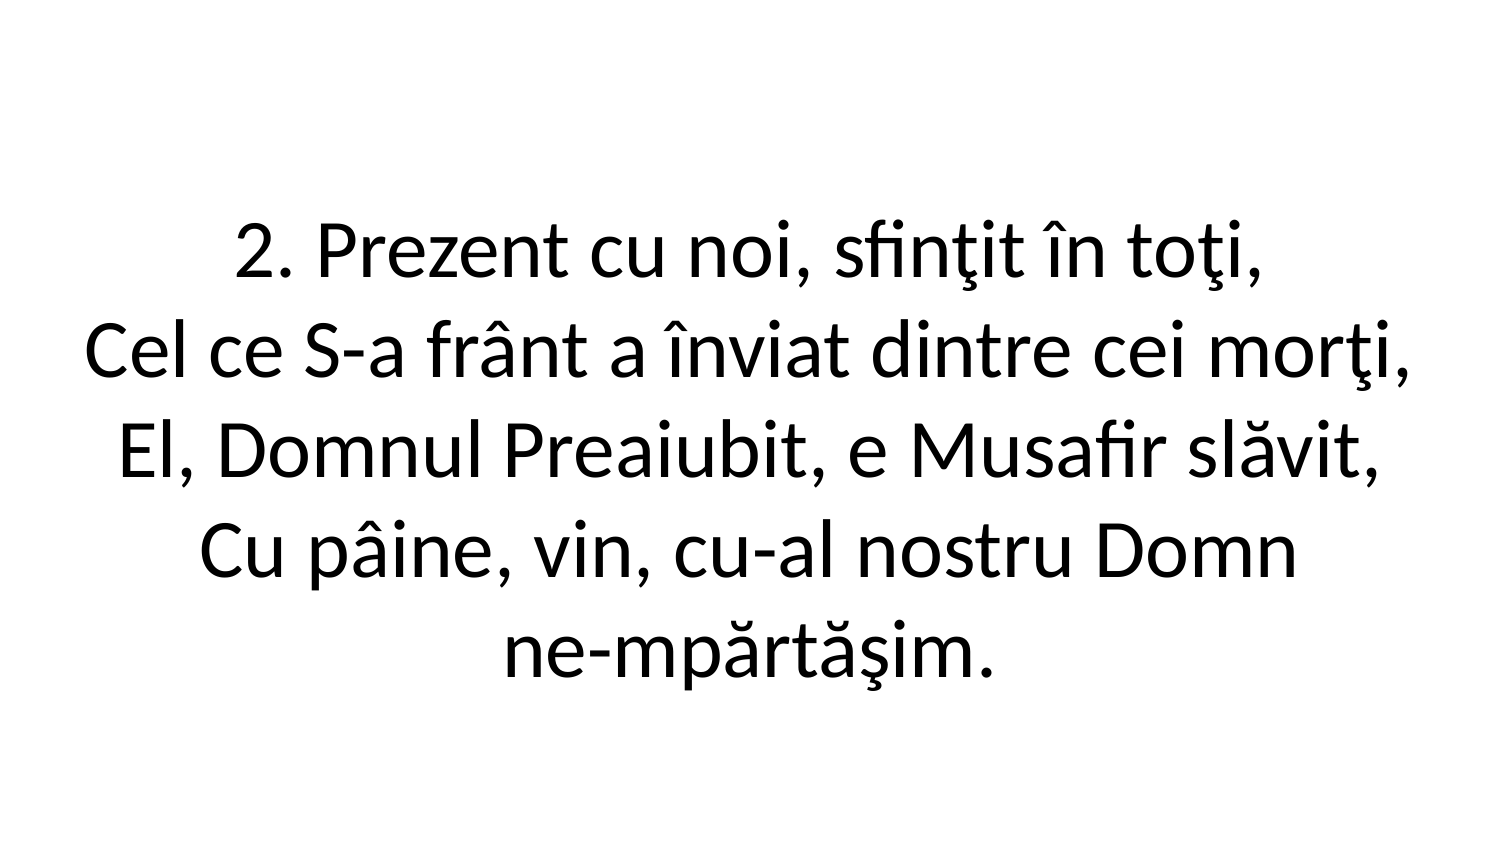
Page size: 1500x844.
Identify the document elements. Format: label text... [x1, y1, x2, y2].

text_box 2. Prezent cu noi, sfinţit în toţi, Cel ce S-a frânt a înviat dintre cei morţi, El, Domnul Preaiubit, e Musafir slăvit, Cu pâine, vin, cu-al nostru Domn ne-mpărtăşim. [70, 142, 1430, 702]
